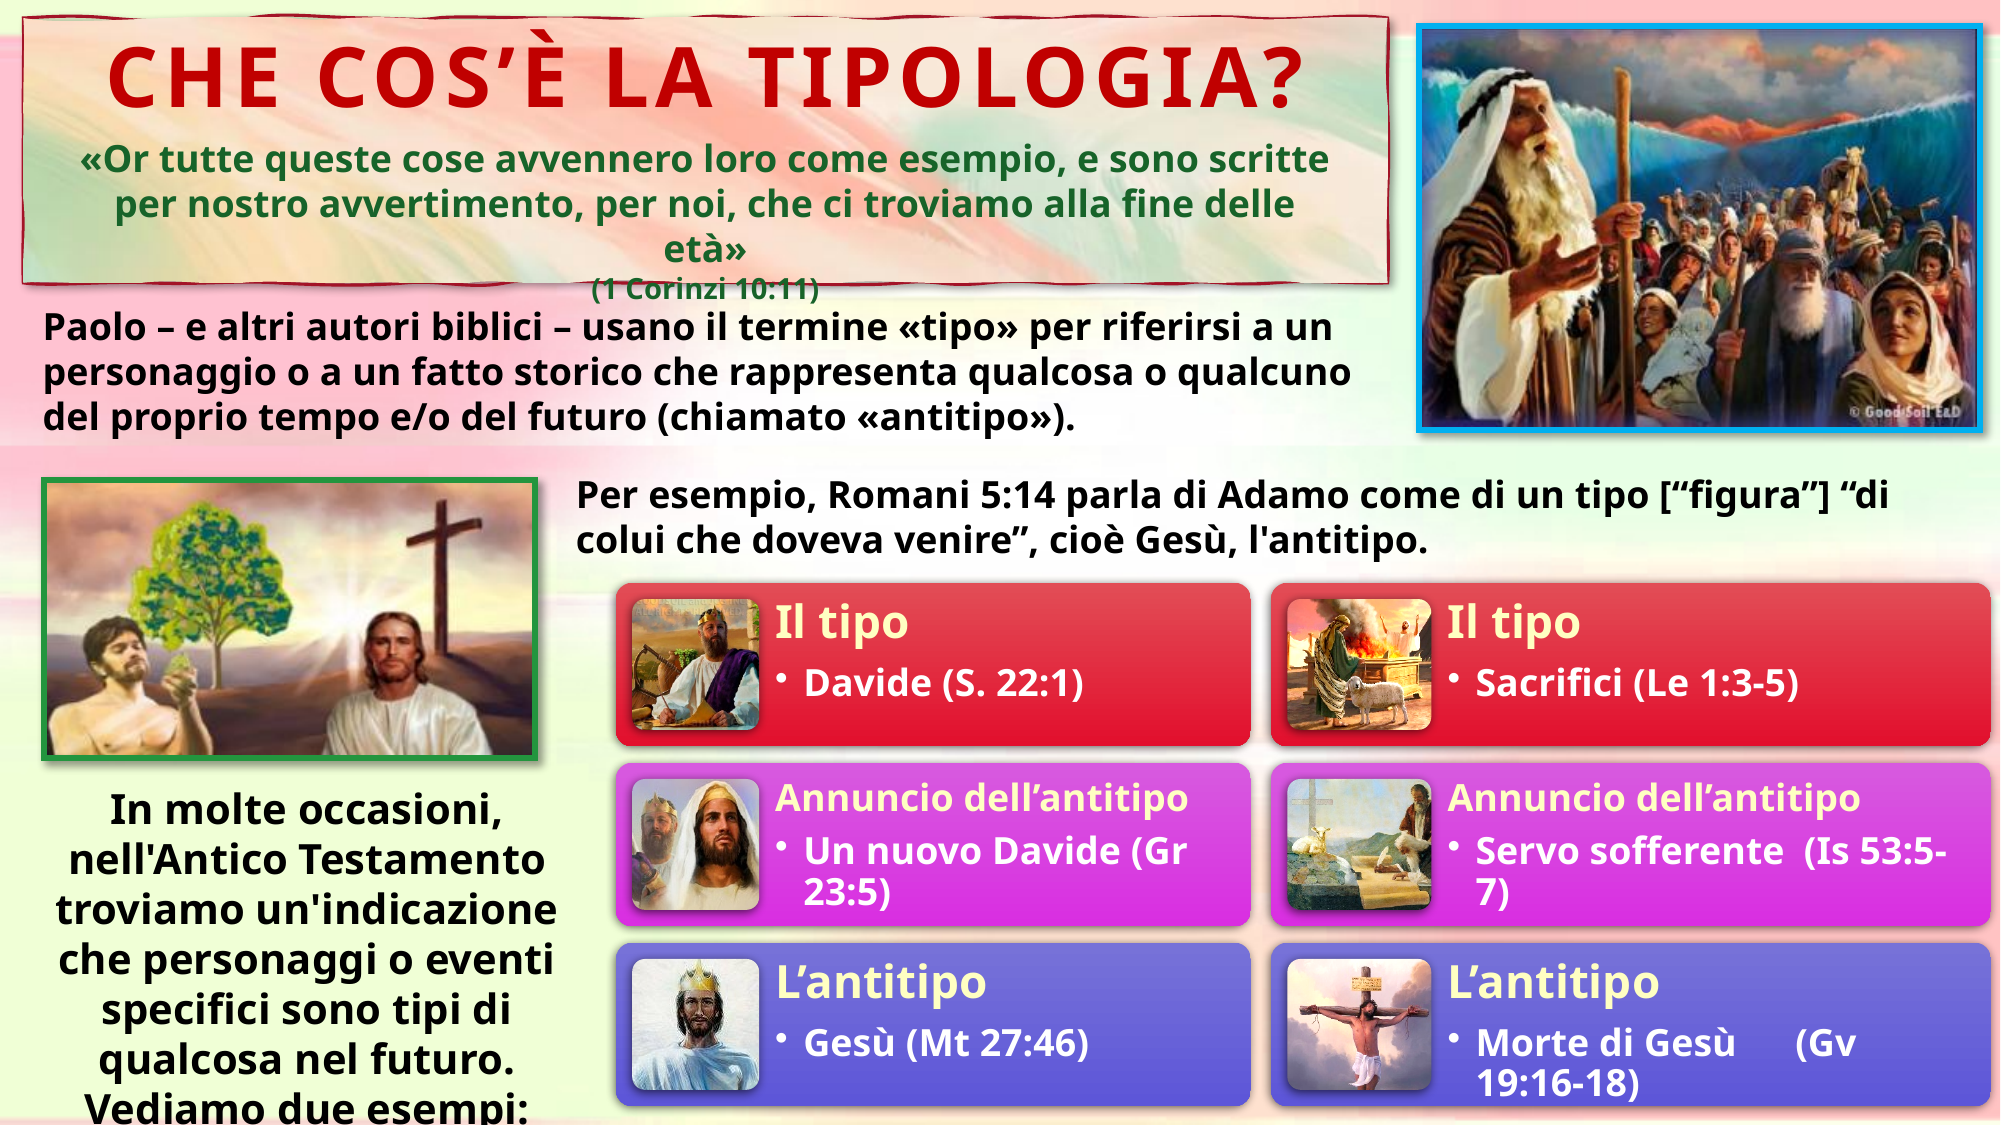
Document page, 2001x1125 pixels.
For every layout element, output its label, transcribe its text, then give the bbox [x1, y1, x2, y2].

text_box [615, 582, 1252, 1107]
text_box In molte occasioni, nell'Antico Testamento troviamo un'indicazione che personaggi o eventi specifici sono tipi di qualcosa nel futuro. Vediamo due esempi: [2, 775, 613, 1125]
text_box Paolo – e altri autori biblici – usano il termine «tipo» per riferirsi a un personaggio o a un fatto storico che rappresenta qualcosa o qualcuno del proprio tempo e/o del futuro (chiamato «antitipo»). [27, 295, 1388, 446]
text_box «Or tutte queste cose avvennero loro come esempio, e sono scritte per nostro avvertimento, per noi, che ci troviamo alla fine delle età» (1 Corinzi 10:11) [60, 127, 1351, 295]
text_box [1295, 14, 1391, 285]
text_box CHE COS’È LA TIPOLOGIA? [23, 17, 1388, 132]
text_box [189, 13, 391, 17]
text_box Per esempio, Romani 5:14 parla di Adamo come di un tipo [“figura”] “di colui che doveva venire”, cioè Gesù, l'antitipo. [561, 463, 1960, 569]
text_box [1270, 582, 1992, 1107]
picture [0, 0, 2001, 1125]
text_box [21, 14, 117, 286]
